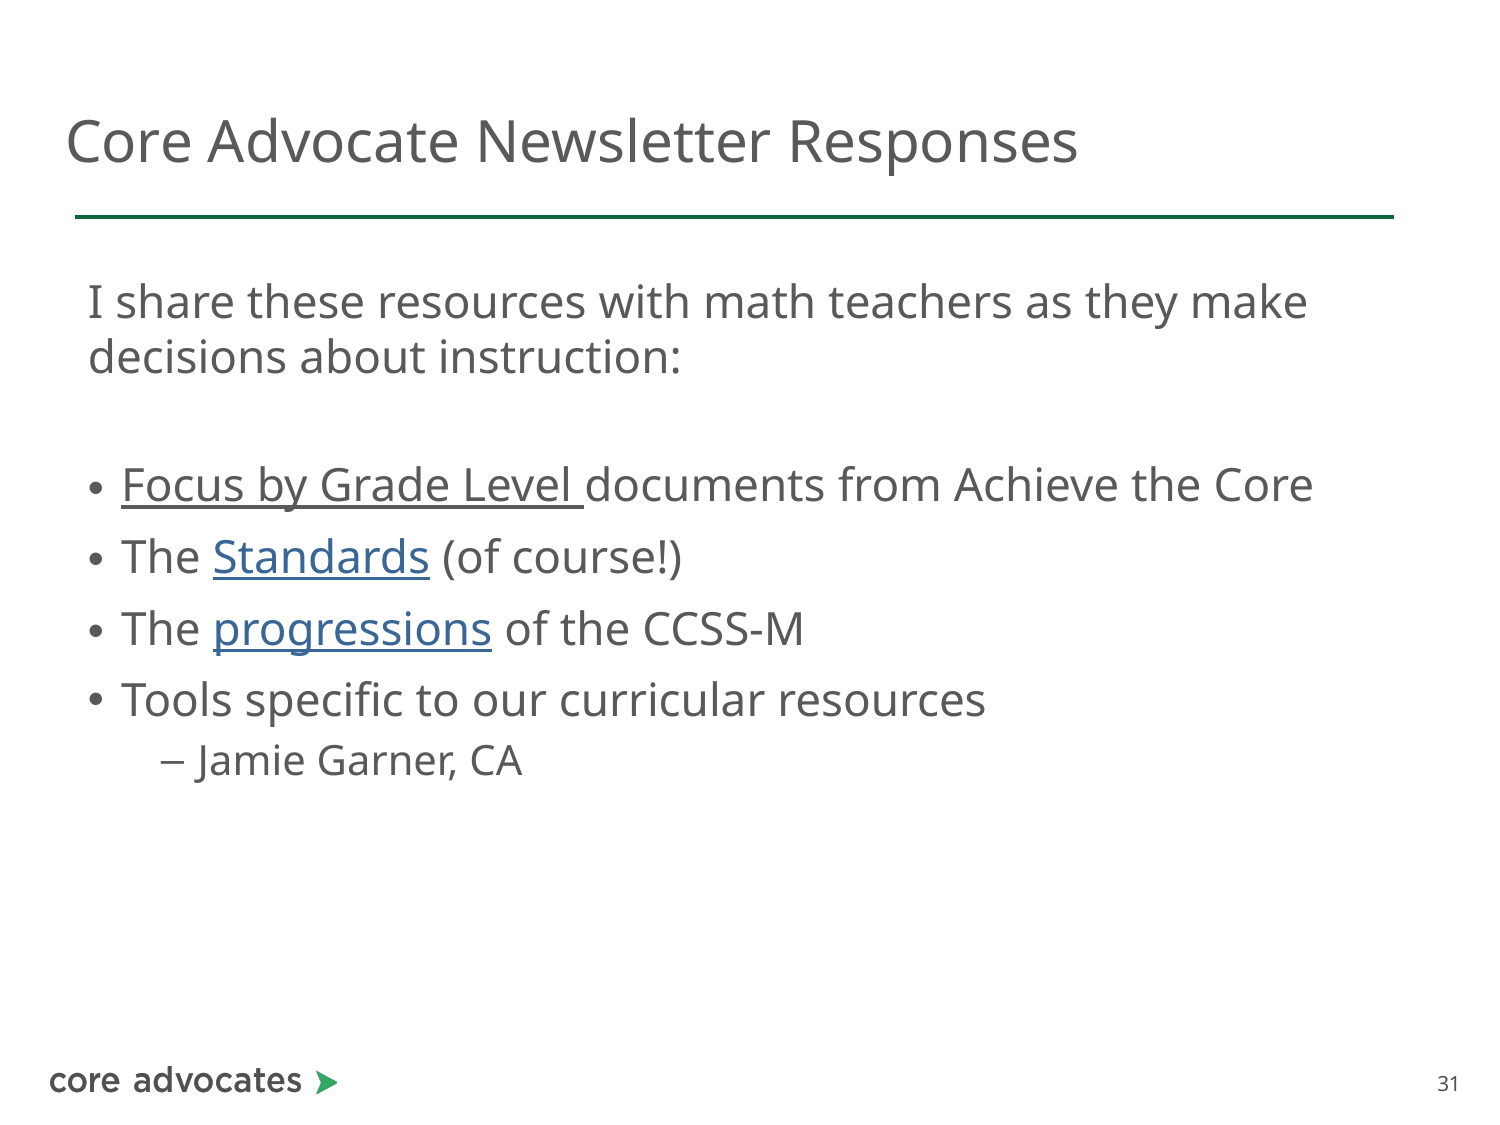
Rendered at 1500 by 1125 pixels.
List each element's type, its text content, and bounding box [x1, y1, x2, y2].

title Core Advocate Newsletter Responses [50, 45, 1457, 233]
picture [50, 1066, 337, 1094]
list I share these resources with math teachers as they make decisions about instruction: Focus by Grade Level documents from Achieve the Core The Standards (of course!) The progressions of the CCSS-M Tools specific to our curricular resources Jamie Garner, CA [50, 257, 1457, 1001]
